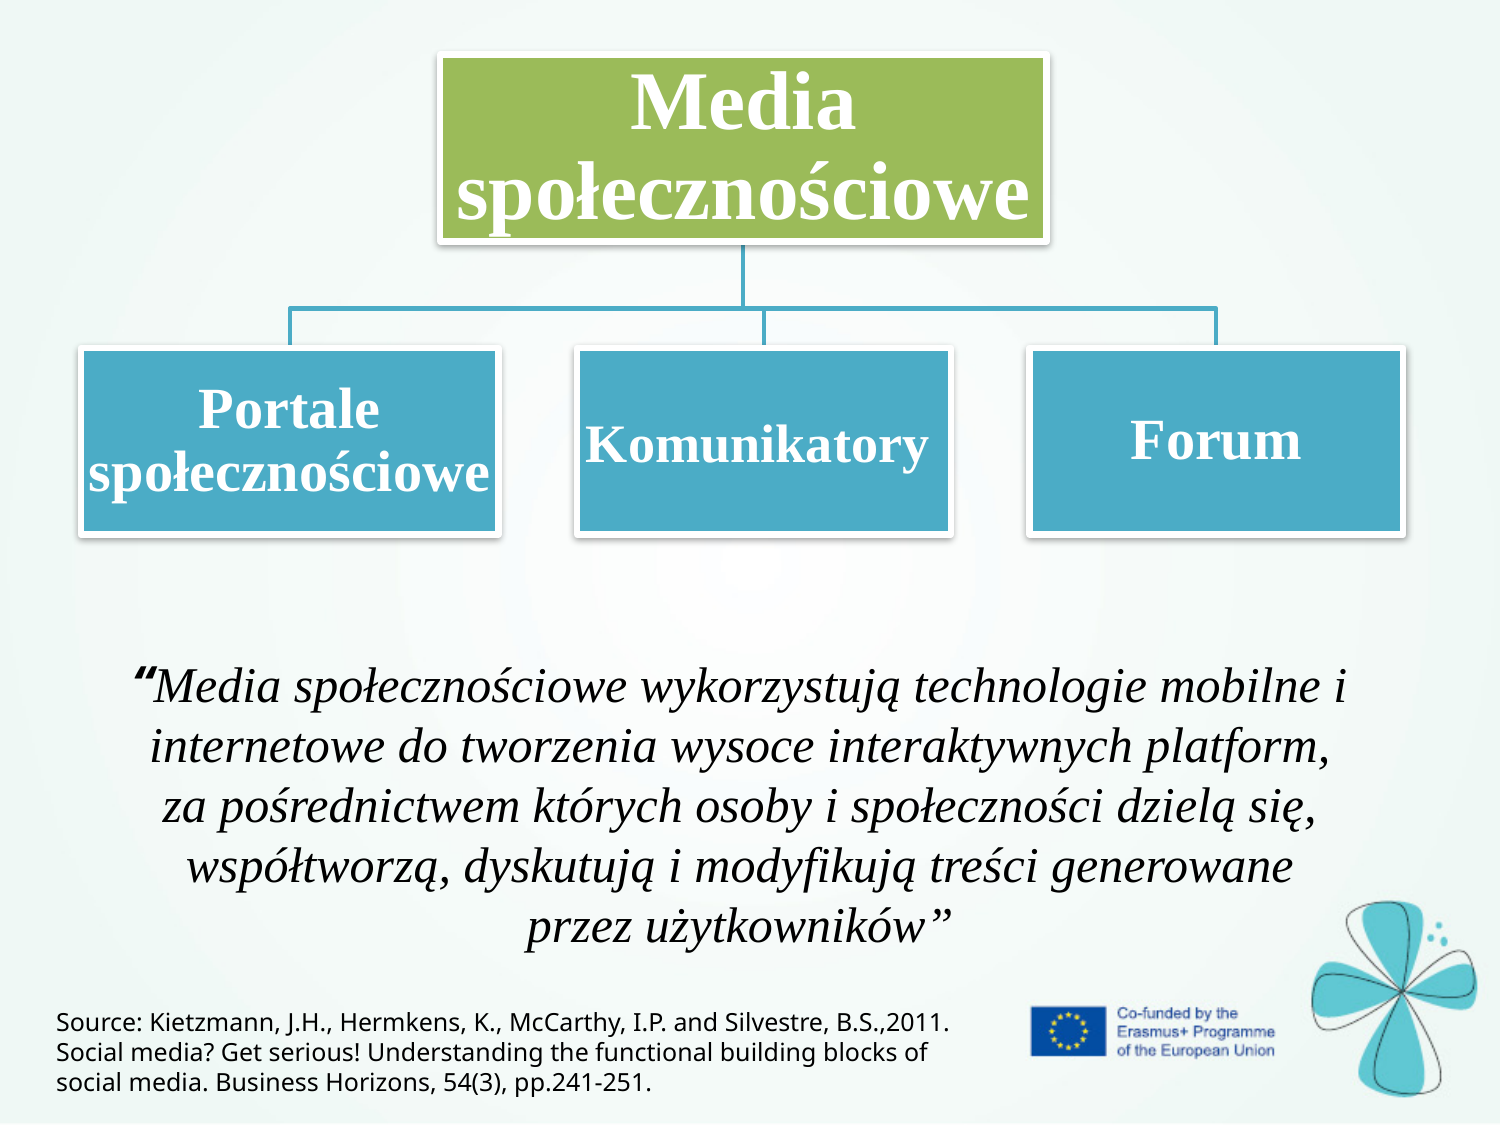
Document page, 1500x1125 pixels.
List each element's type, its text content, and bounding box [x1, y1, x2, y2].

text_box Source: Kietzmann, J.H., Hermkens, K., McCarthy, I.P. and Silvestre, B.S.,2011. Social media? Get serious! Understanding the functional building blocks of social media. Business Horizons, 54(3), pp.241-251. [41, 999, 998, 1105]
text_box “Media społecznościowe wykorzystują technologie mobilne i internetowe do tworzenia wysoce interaktywnych platform, za pośrednictwem których osoby i społeczności dzielą się, współtworzą, dyskutują i modyfikują treści generowane przez użytkowników” [115, 645, 1365, 1025]
picture [0, 0, 1500, 1125]
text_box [80, 54, 1404, 563]
